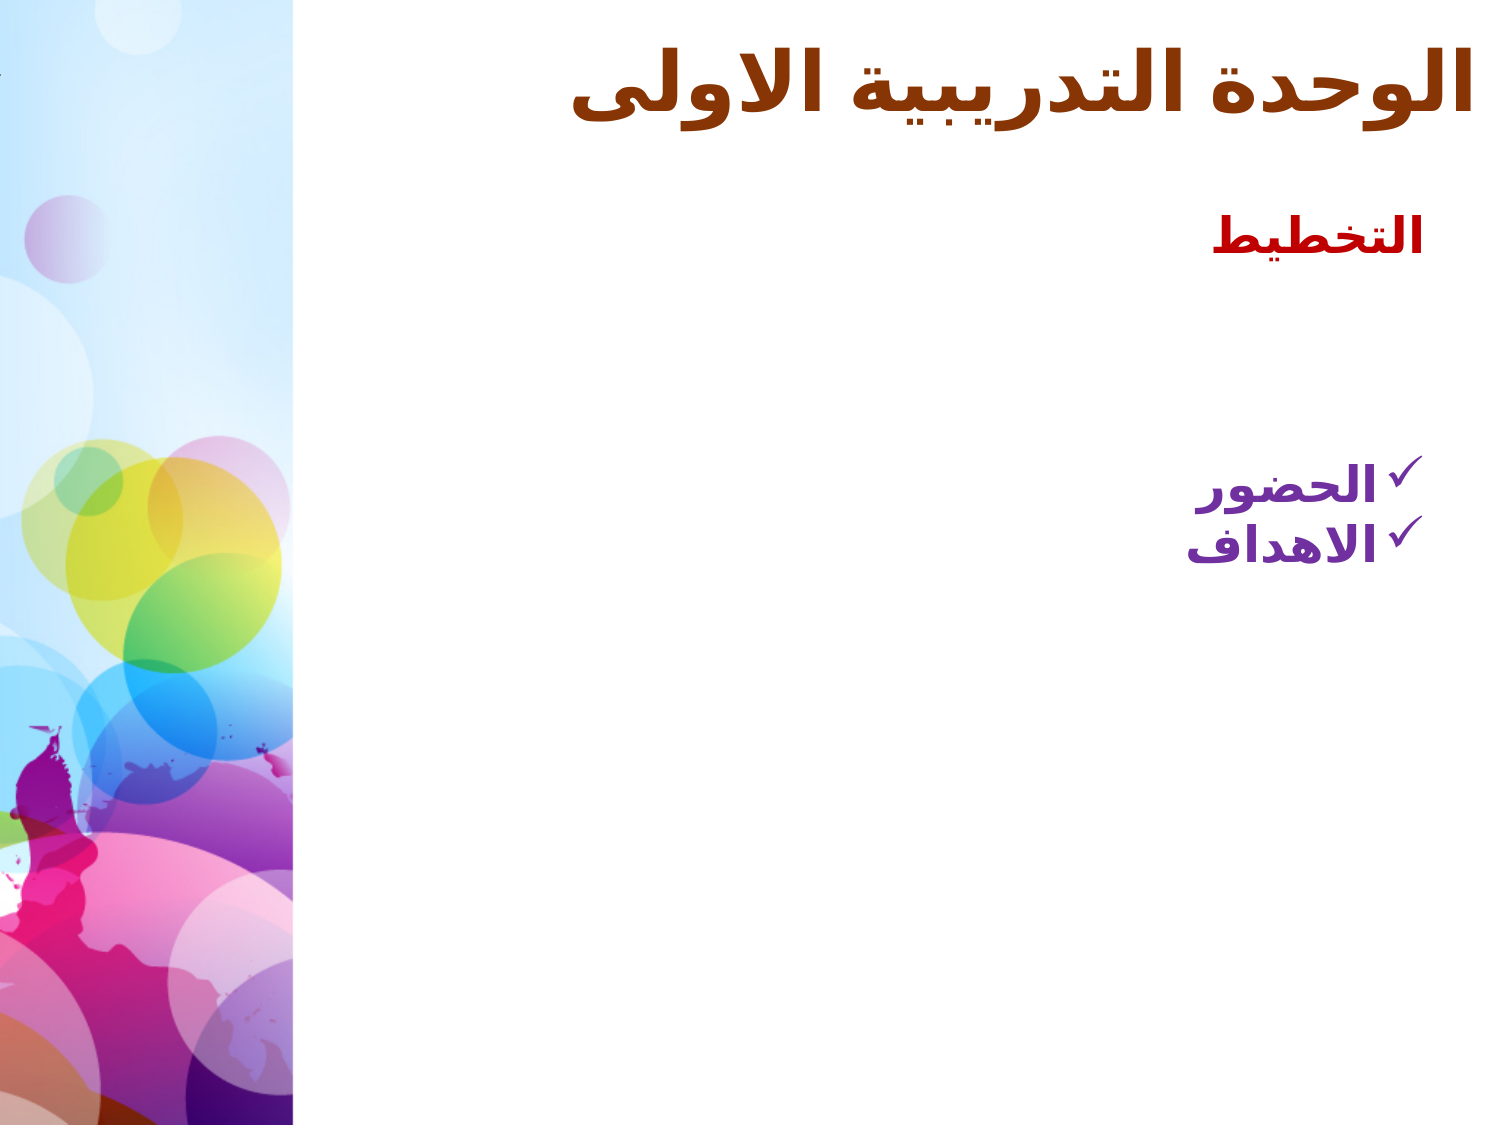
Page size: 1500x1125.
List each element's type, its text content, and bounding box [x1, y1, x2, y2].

title الوحدة التدريبية الاولى [356, 19, 1495, 137]
text_box الحضور الاهداف [832, 445, 1441, 580]
text_box التخطيط [454, 196, 1441, 271]
picture [0, 0, 1500, 1125]
